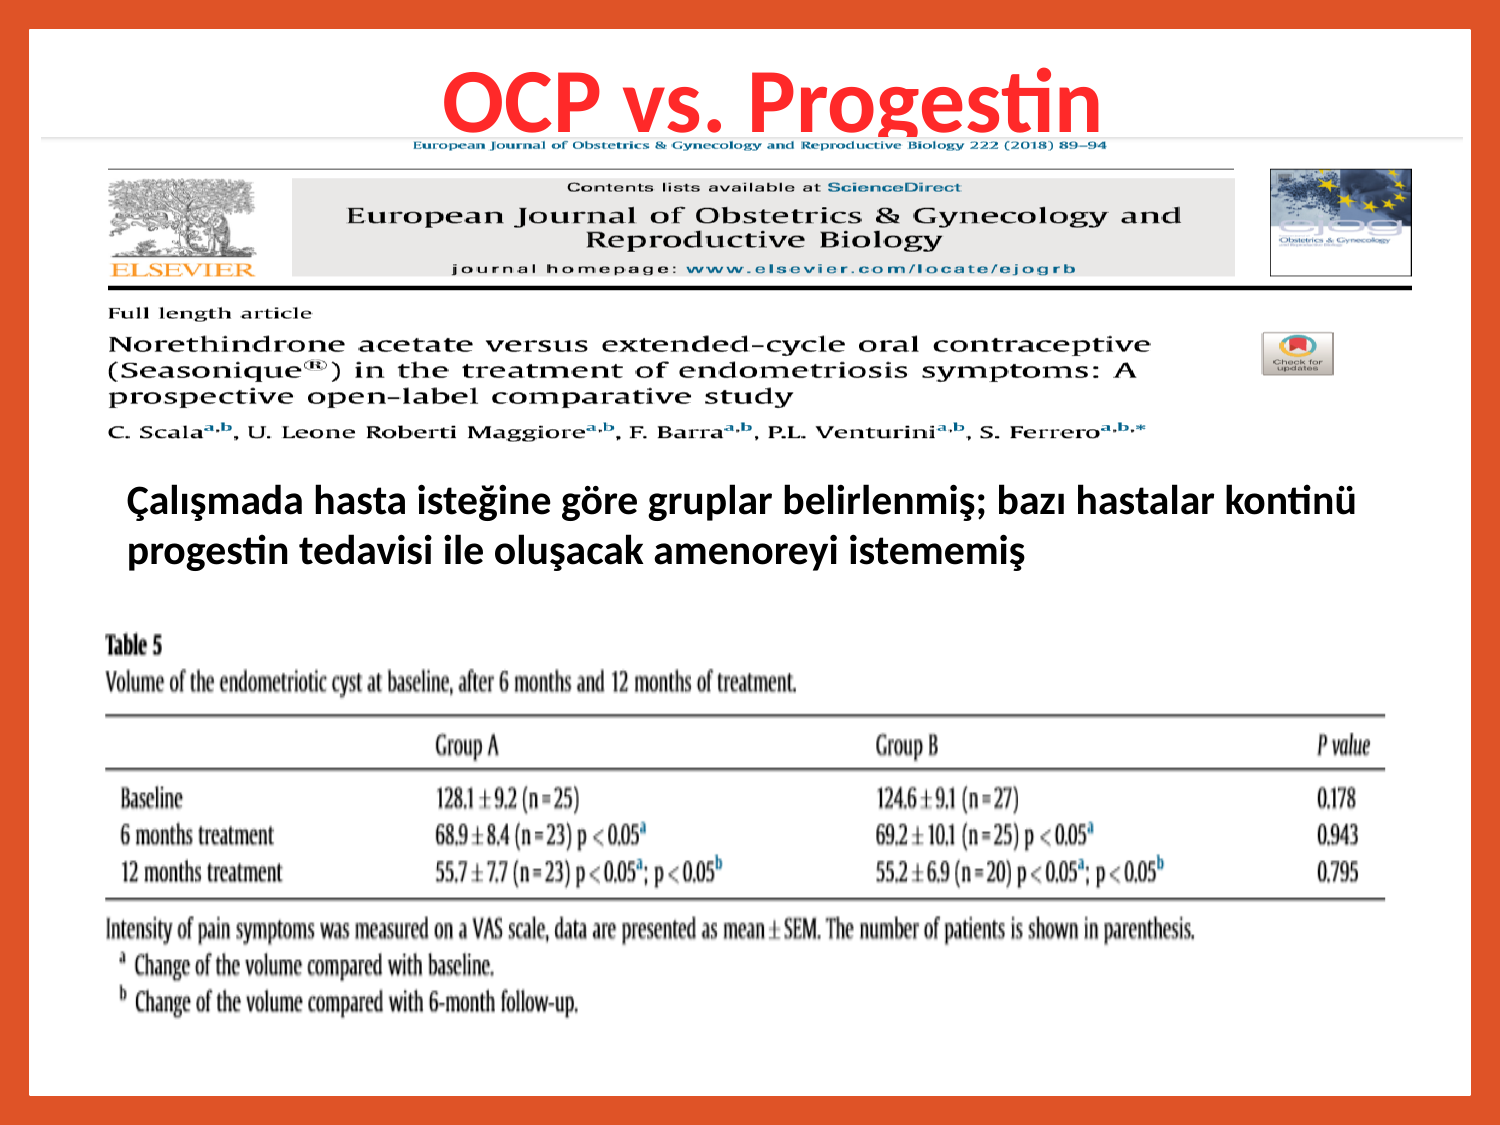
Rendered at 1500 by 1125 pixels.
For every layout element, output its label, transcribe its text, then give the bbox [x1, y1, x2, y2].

text_box Çalışmada hasta isteğine göre gruplar belirlenmiş; bazı hastalar kontinü progestin tedavisi ile oluşacak amenoreyi istememiş [112, 464, 1448, 580]
picture [40, 137, 1463, 449]
text_box OCP vs. Progestin [371, 33, 1176, 135]
picture [64, 597, 1436, 1059]
